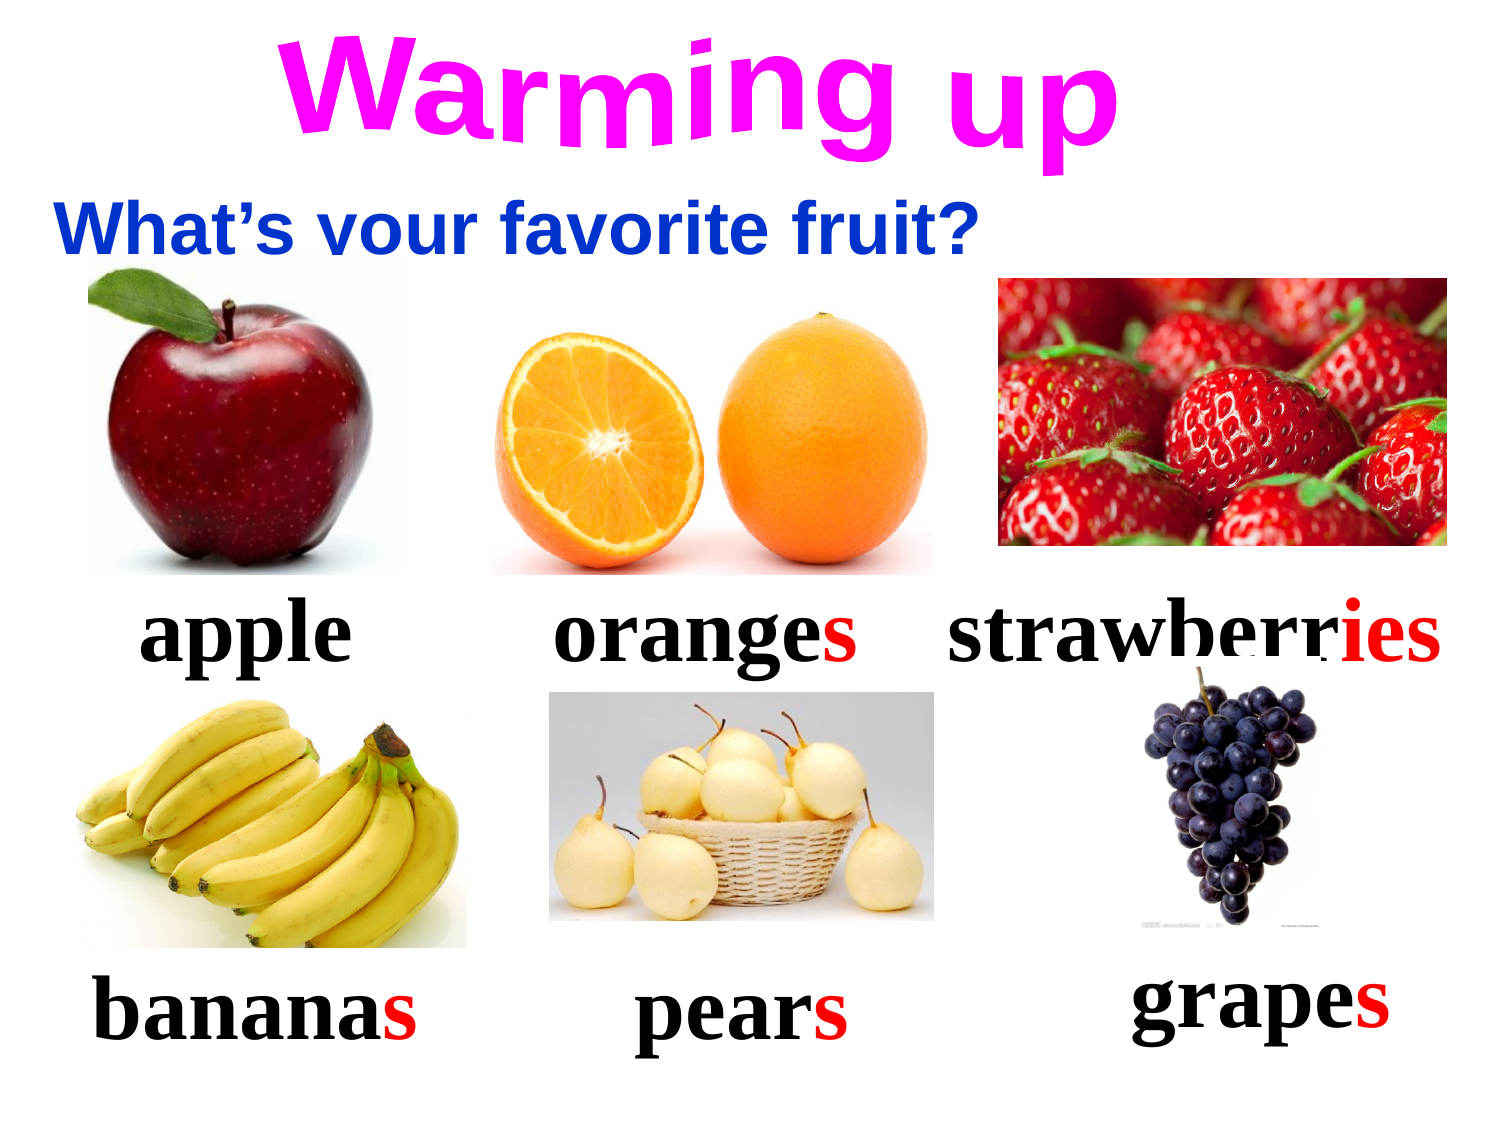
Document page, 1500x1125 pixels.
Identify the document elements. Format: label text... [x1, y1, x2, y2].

picture [76, 692, 467, 949]
text_box oranges [537, 583, 904, 688]
picture [997, 278, 1447, 546]
text_box What’s your favorite fruit? [17, 172, 1146, 278]
picture [88, 255, 402, 575]
picture [1139, 656, 1322, 930]
picture [548, 692, 934, 921]
picture [489, 290, 934, 575]
text_box grapes [1116, 928, 1406, 1054]
text_box pears [620, 940, 904, 1066]
text_box apple [123, 582, 372, 688]
text_box strawberries [933, 562, 1500, 688]
text_box bananas [76, 940, 503, 1066]
